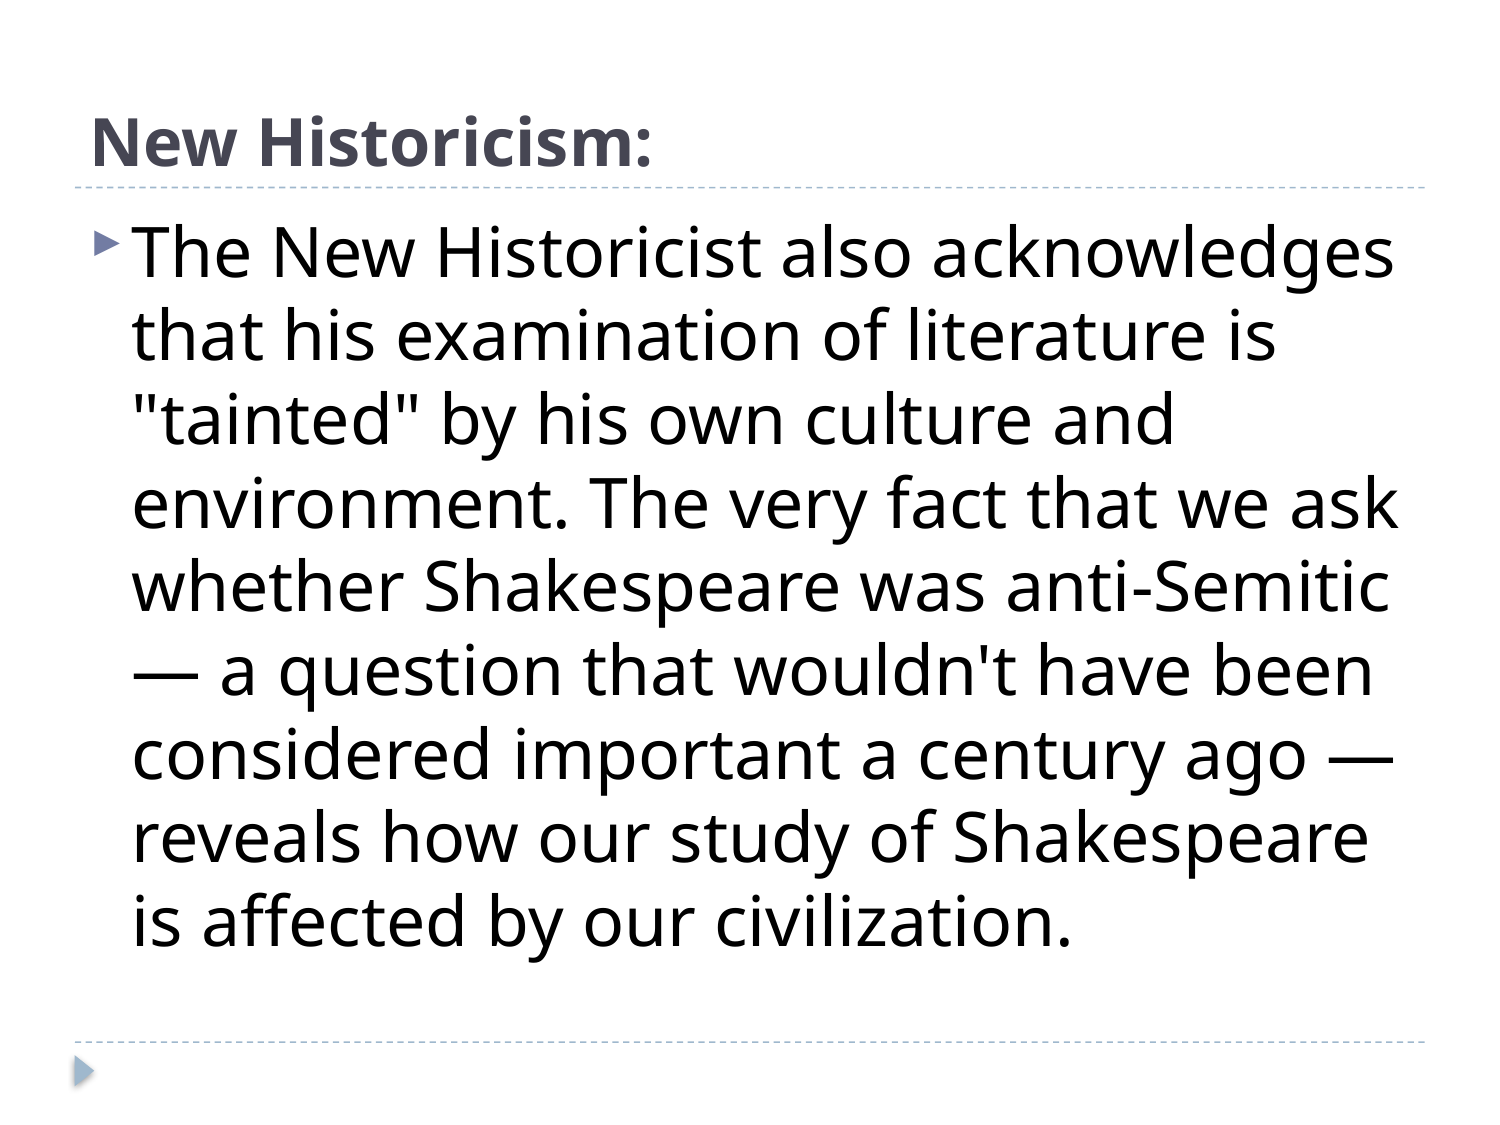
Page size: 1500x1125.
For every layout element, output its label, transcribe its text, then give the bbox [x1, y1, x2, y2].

list The New Historicist also acknowledges that his examination of literature is "tainted" by his own culture and environment. The very fact that we ask whether Shakespeare was anti-Semitic — a question that wouldn't have been considered important a century ago — reveals how our study of Shakespeare is affected by our civilization. [75, 200, 1425, 1010]
title New Historicism: [75, 24, 1425, 188]
